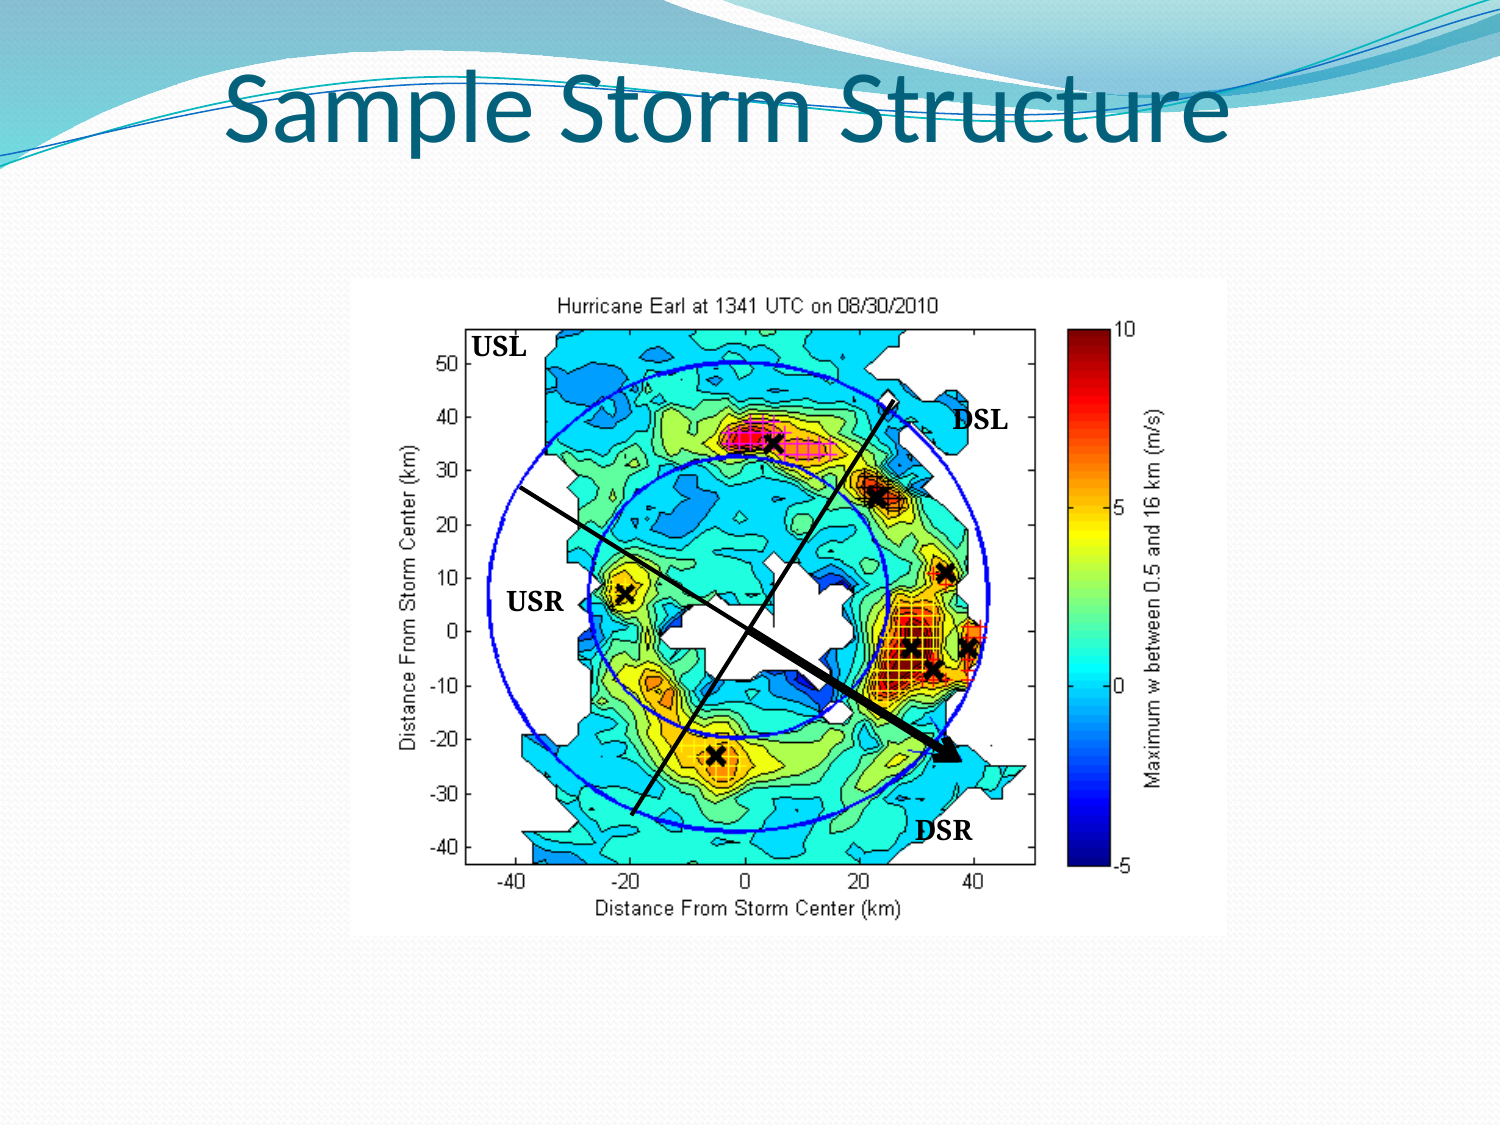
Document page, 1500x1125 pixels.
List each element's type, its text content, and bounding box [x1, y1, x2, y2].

title Sample Storm Structure [81, 0, 1376, 164]
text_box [519, 486, 624, 631]
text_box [902, 630, 963, 763]
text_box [631, 399, 894, 816]
picture [351, 279, 1227, 936]
